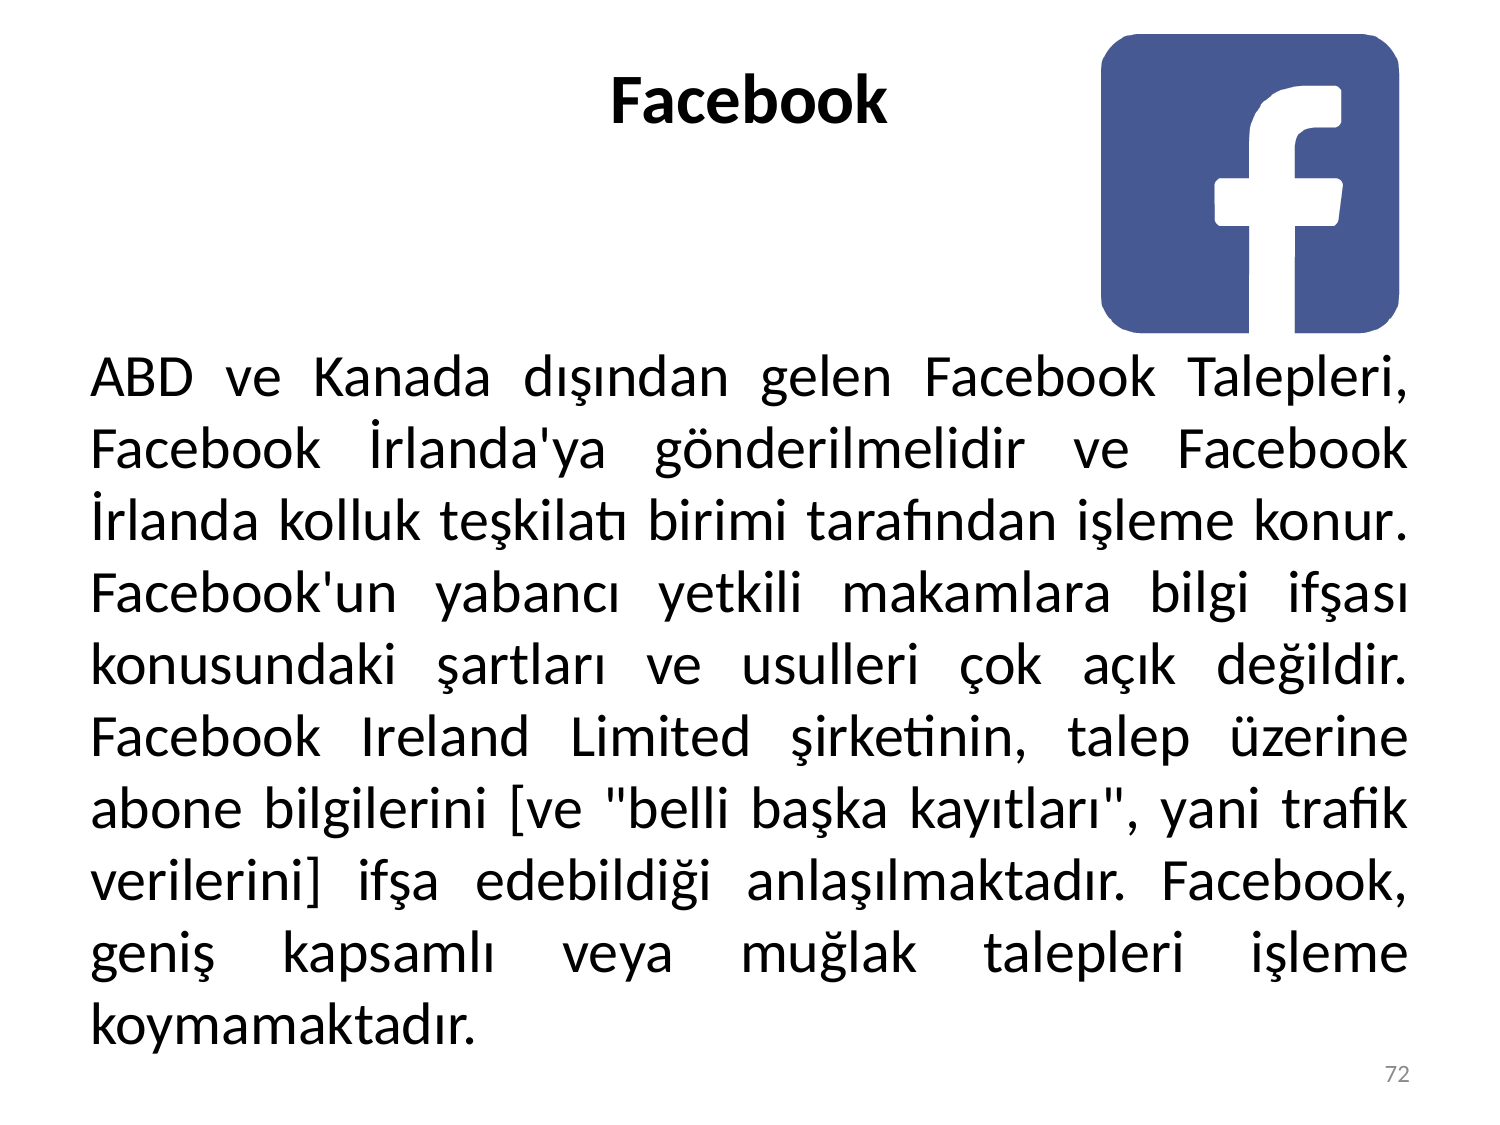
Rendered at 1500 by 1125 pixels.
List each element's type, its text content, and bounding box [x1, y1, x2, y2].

picture [1015, 0, 1485, 417]
slide_number 72 [1074, 1042, 1425, 1103]
title Facebook [75, 45, 1010, 233]
list ABD ve Kanada dışından gelen Facebook Talepleri, Facebook İrlanda'ya gönderilmelidir ve Facebook İrlanda kolluk teşkilatı birimi tarafından işleme konur. Facebook'un yabancı yetkili makamlara bilgi ifşası konusundaki şartları ve usulleri çok açık değildir. Facebook Ireland Limited şirketinin, talep üzerine abone bilgilerini [ve "belli başka kayıtları", yani trafik verilerini] ifşa edebildiği anlaşılmaktadır. Facebook, geniş kapsamlı veya muğlak talepleri işleme koymamaktadır. [75, 328, 1425, 1072]
